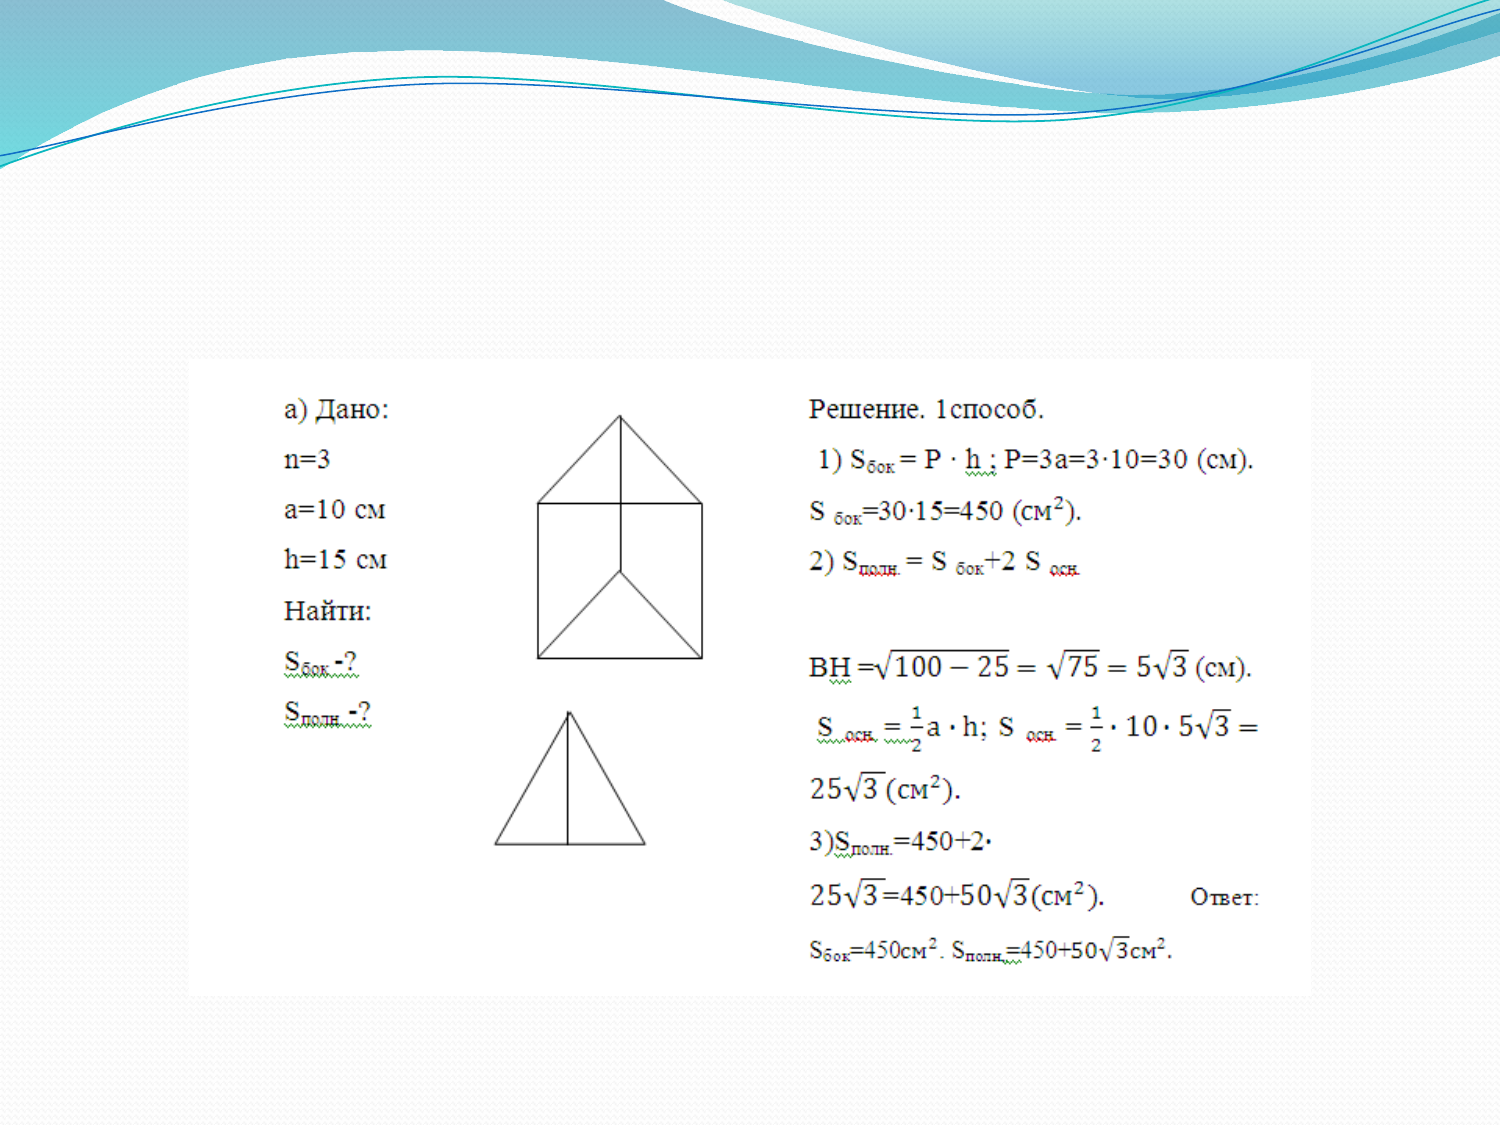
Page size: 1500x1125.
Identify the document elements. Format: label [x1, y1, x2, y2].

list [188, 359, 1312, 996]
